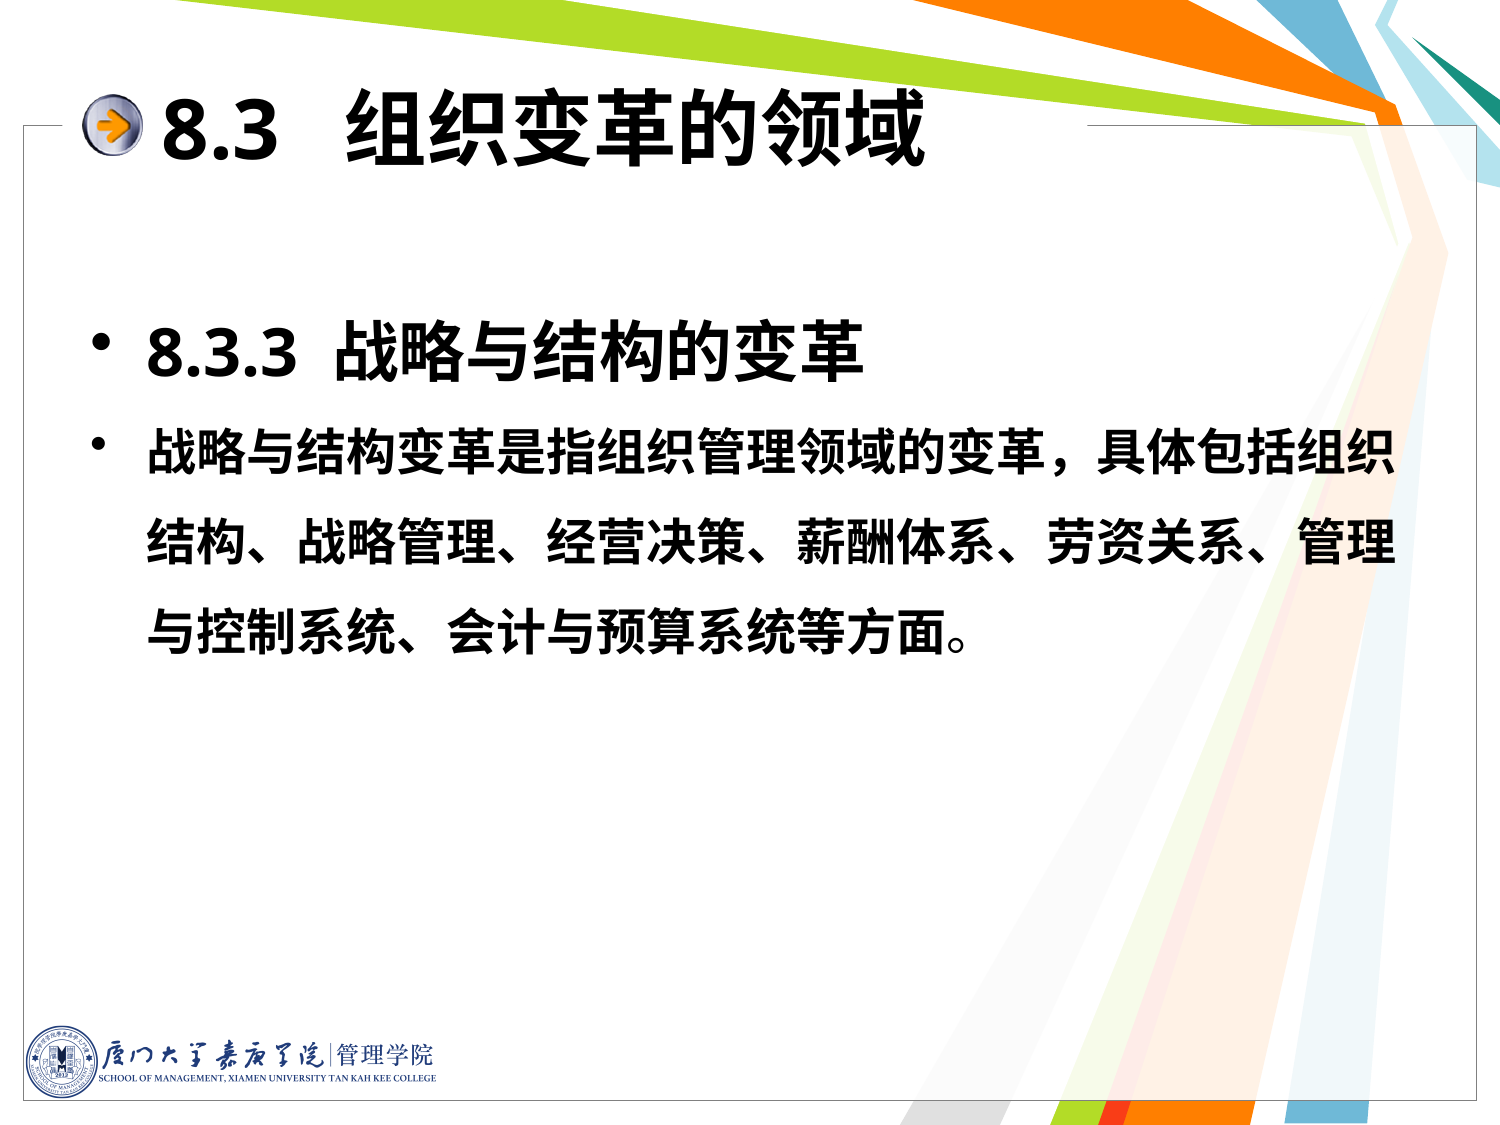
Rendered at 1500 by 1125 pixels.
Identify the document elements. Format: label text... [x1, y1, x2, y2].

picture [24, 1024, 438, 1100]
picture [82, 94, 125, 156]
title 8.3 组织变革的领域 [125, 32, 1159, 220]
list 8.3.3 战略与结构的变革 战略与结构变革是指组织管理领域的变革，具体包括组织结构、战略管理、经营决策、薪酬体系、劳资关系、管理与控制系统、会计与预算系统等方面。 [75, 262, 1425, 1005]
